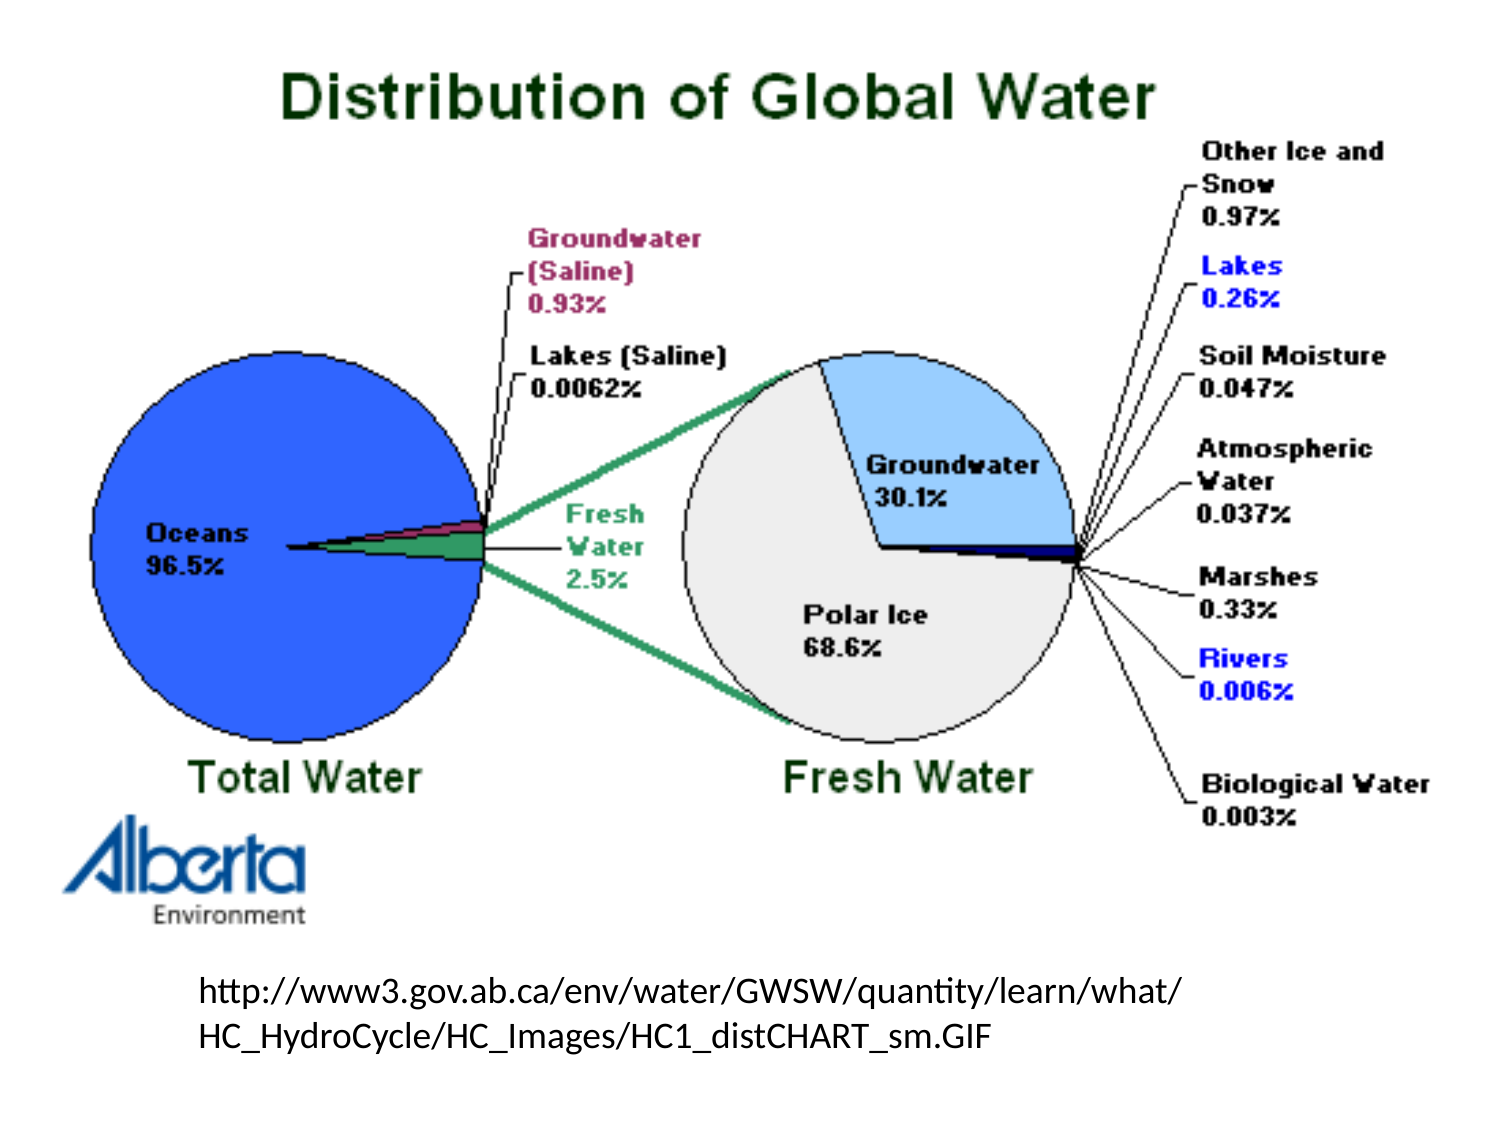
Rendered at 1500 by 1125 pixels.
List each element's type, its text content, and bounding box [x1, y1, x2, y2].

picture [55, 30, 1452, 942]
text_box http://www3.gov.ab.ca/env/water/GWSW/quantity/learn/what/HC_HydroCycle/HC_Images/HC1_distCHART_sm.GIF [183, 958, 1317, 1063]
